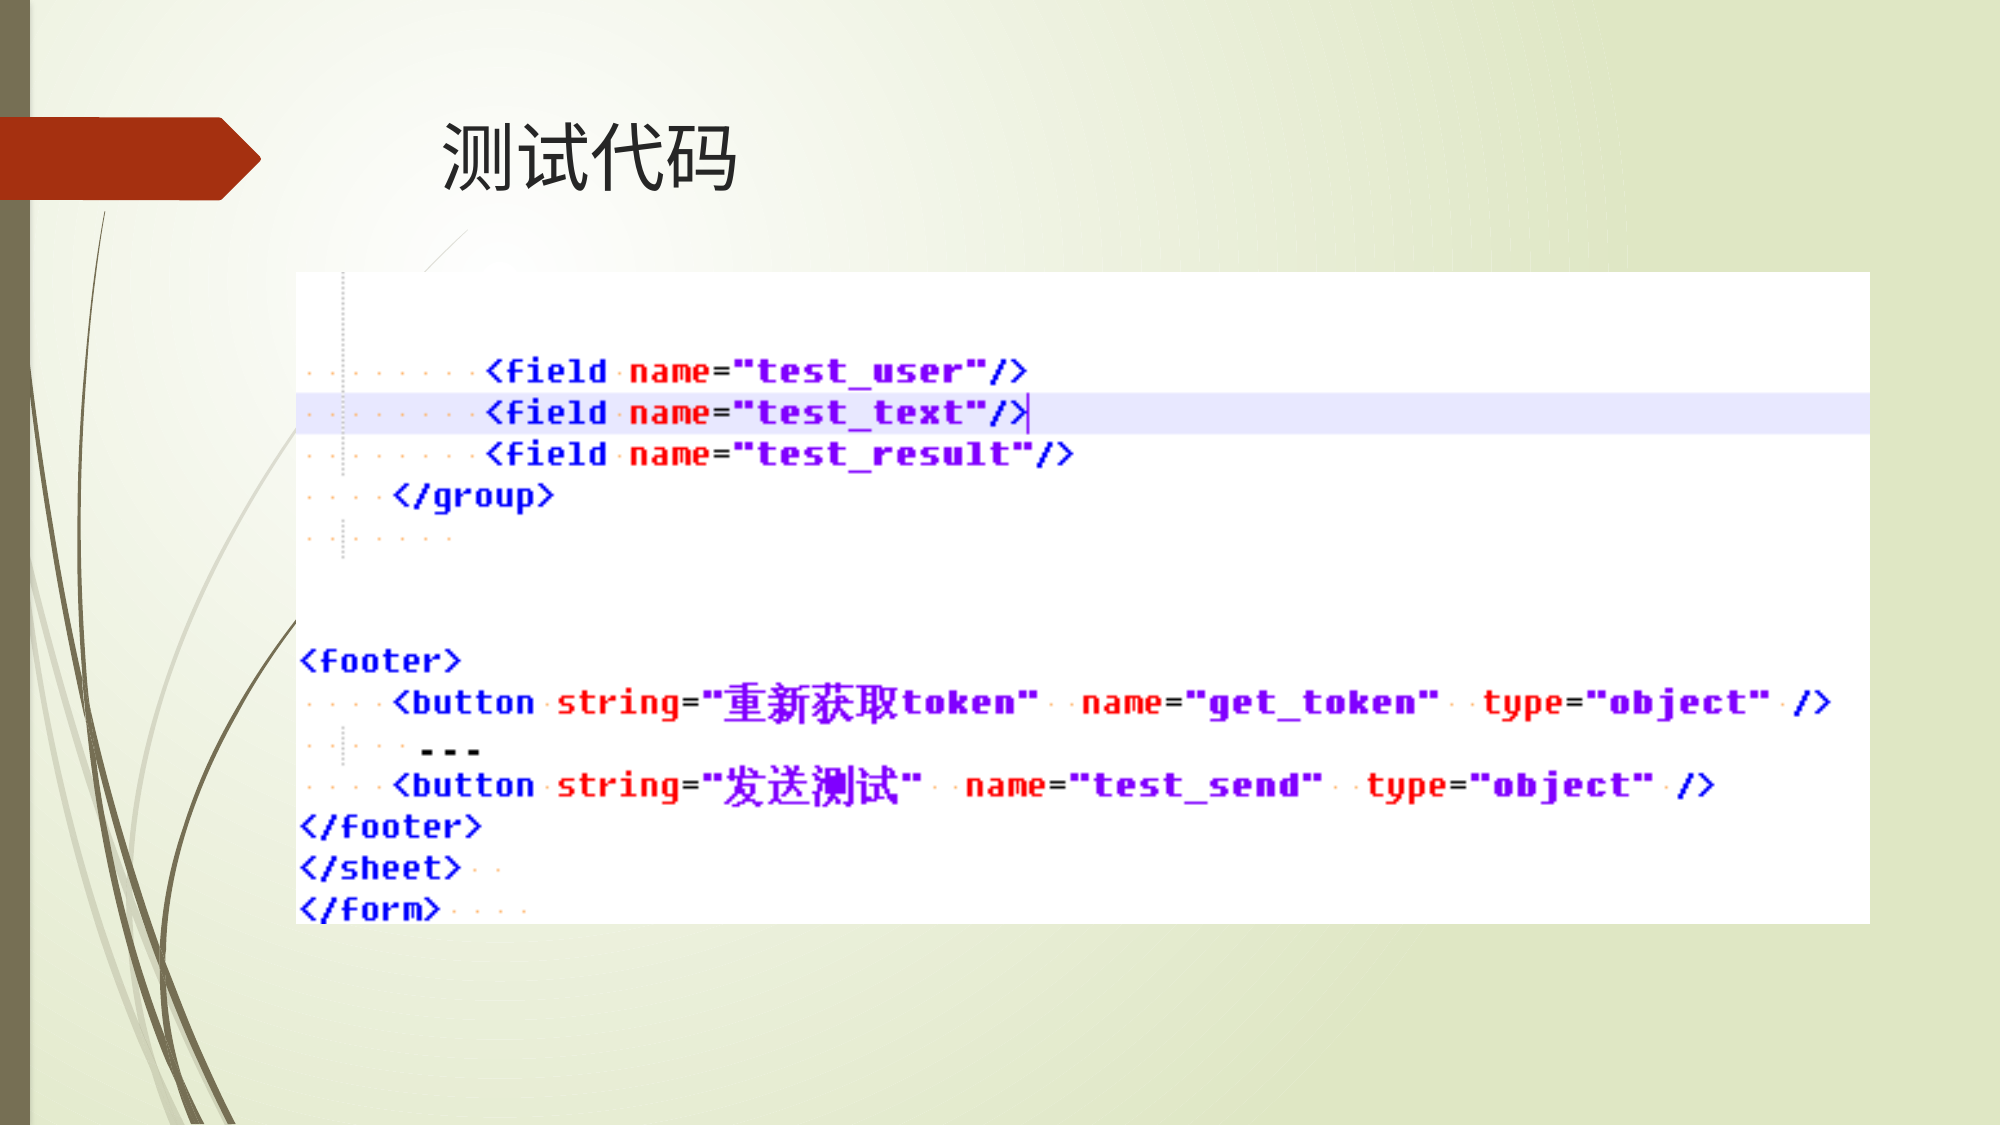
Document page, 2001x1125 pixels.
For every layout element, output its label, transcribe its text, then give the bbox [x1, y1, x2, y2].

title 测试代码 [425, 102, 1888, 313]
picture [296, 272, 1870, 924]
